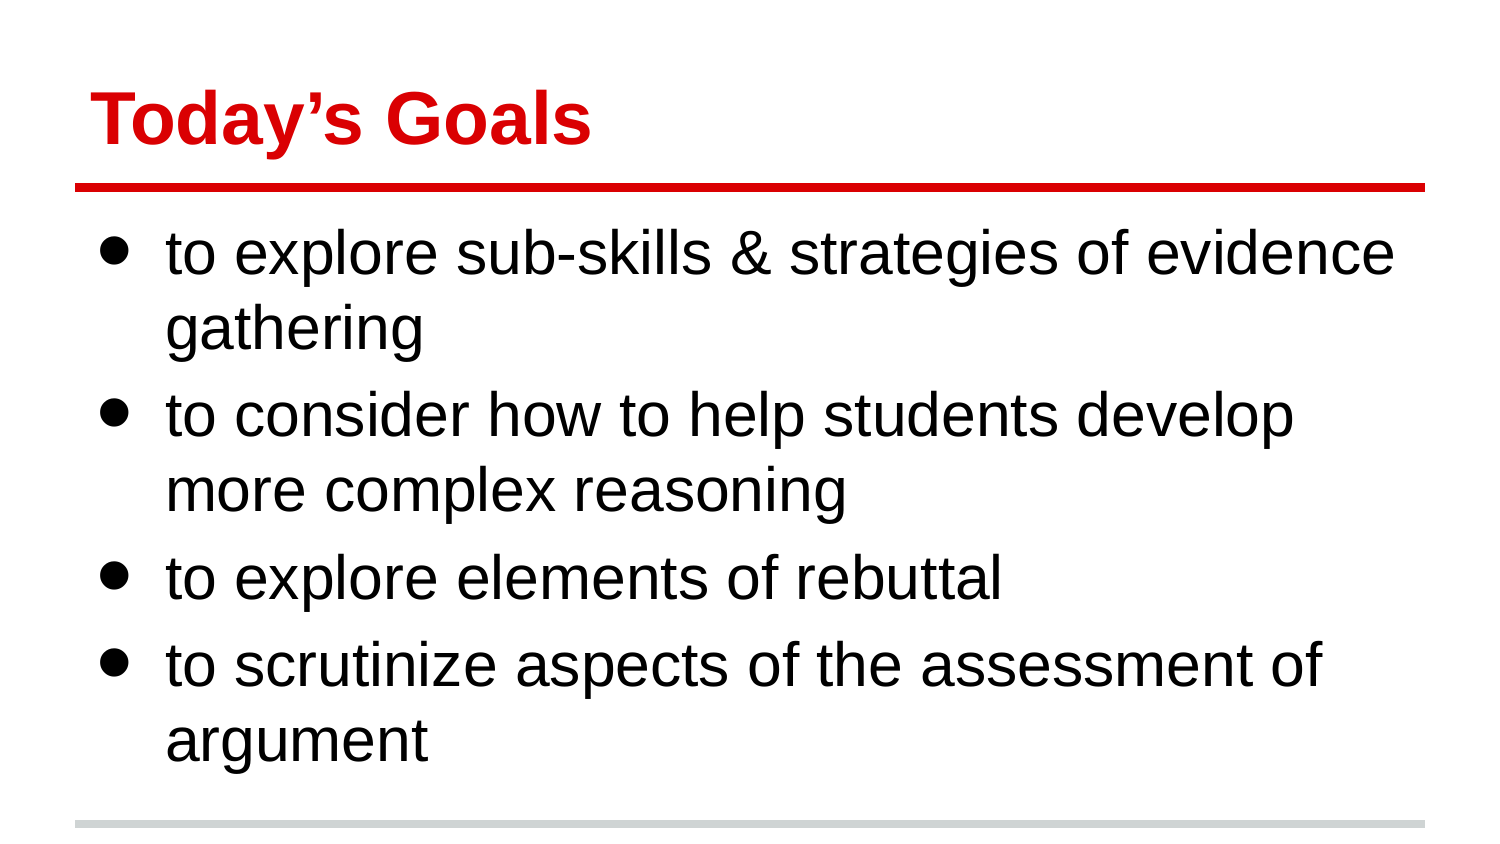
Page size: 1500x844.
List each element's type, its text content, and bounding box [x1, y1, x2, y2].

title Today’s Goals [75, 33, 1425, 175]
list to explore sub-skills & strategies of evidence gathering to consider how to help students develop more complex reasoning to explore elements of rebuttal to scrutinize aspects of the assessment of argument [75, 196, 1425, 808]
